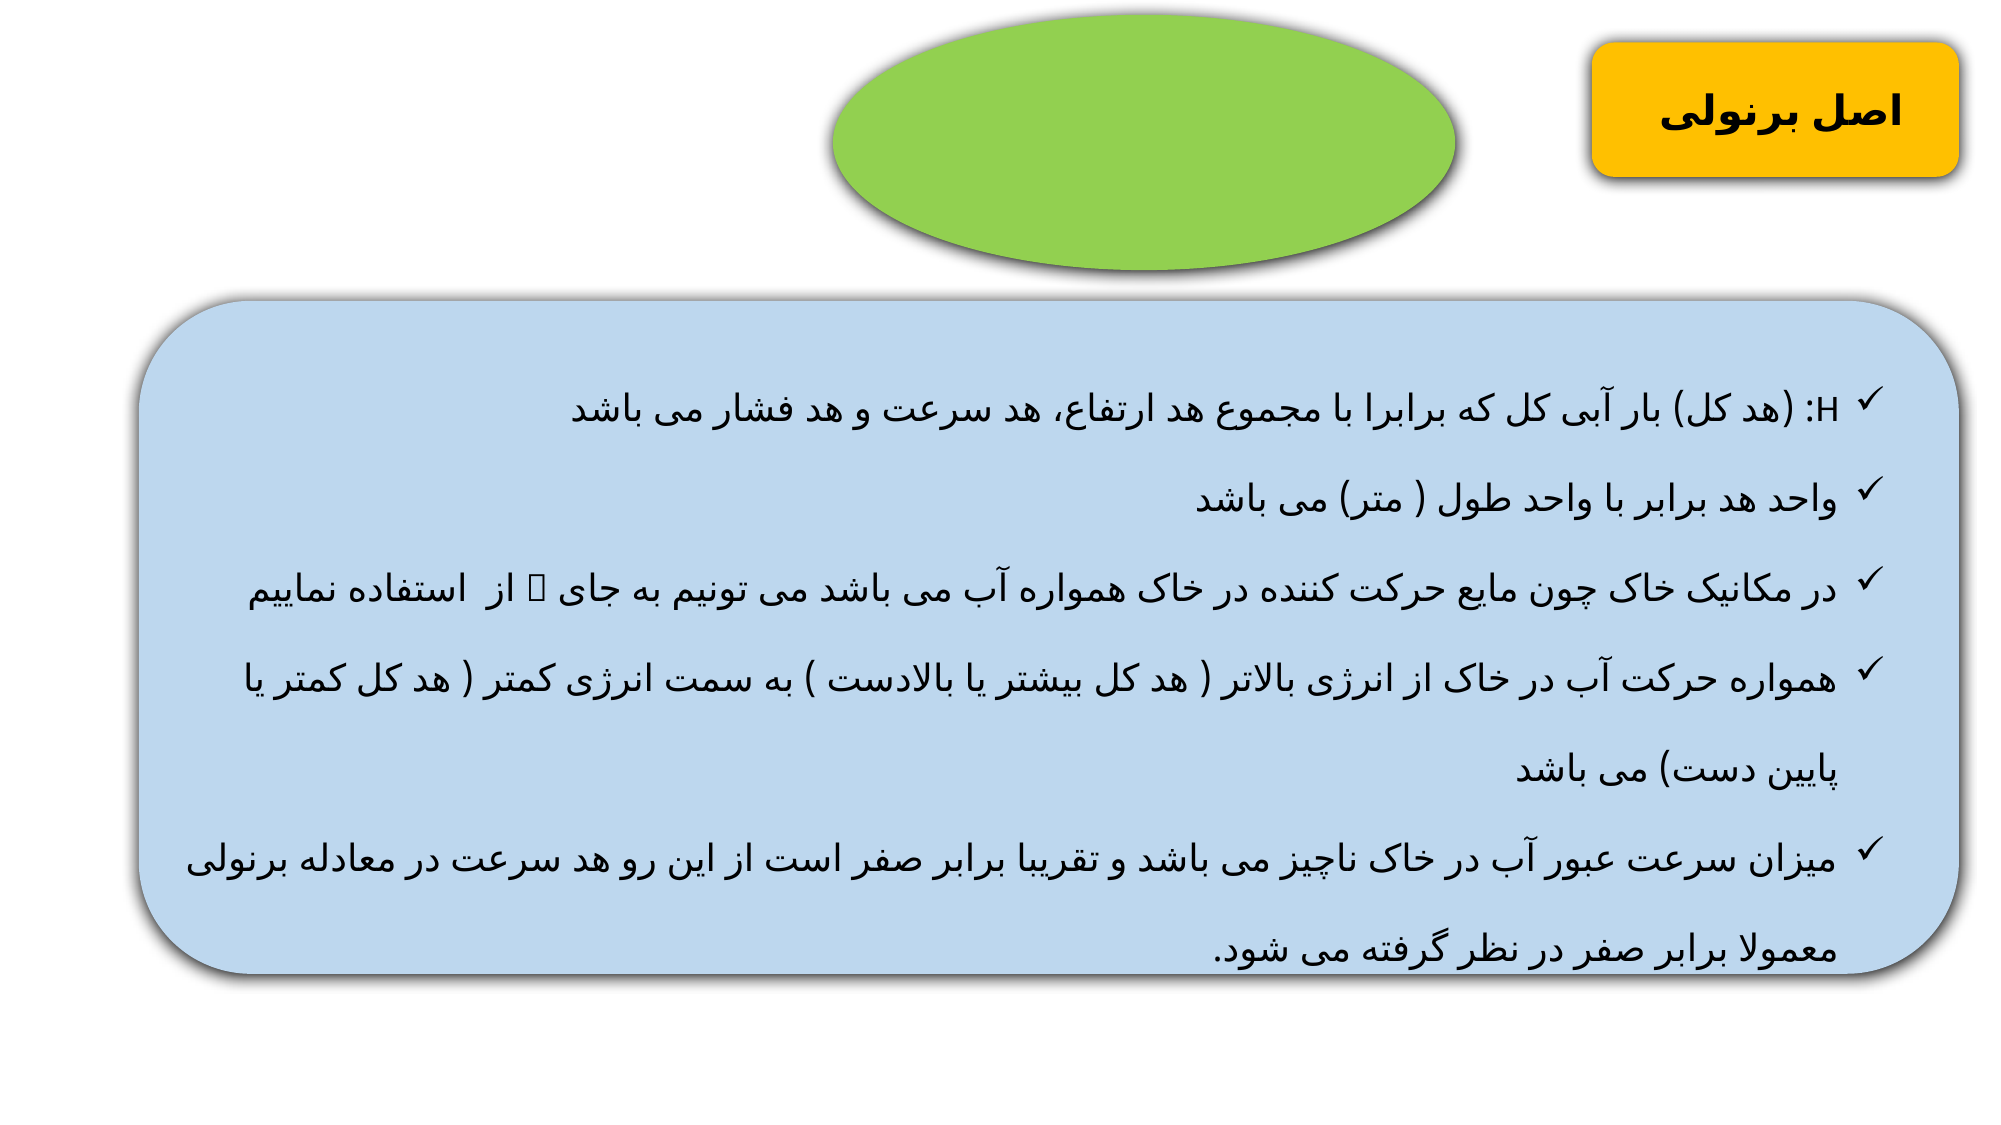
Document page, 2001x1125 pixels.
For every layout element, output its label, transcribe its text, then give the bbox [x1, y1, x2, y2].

text_box اصل برنولی [1320, 76, 1919, 142]
text_box [1590, 41, 1960, 178]
text_box [831, 13, 1457, 272]
text_box [137, 299, 1960, 975]
